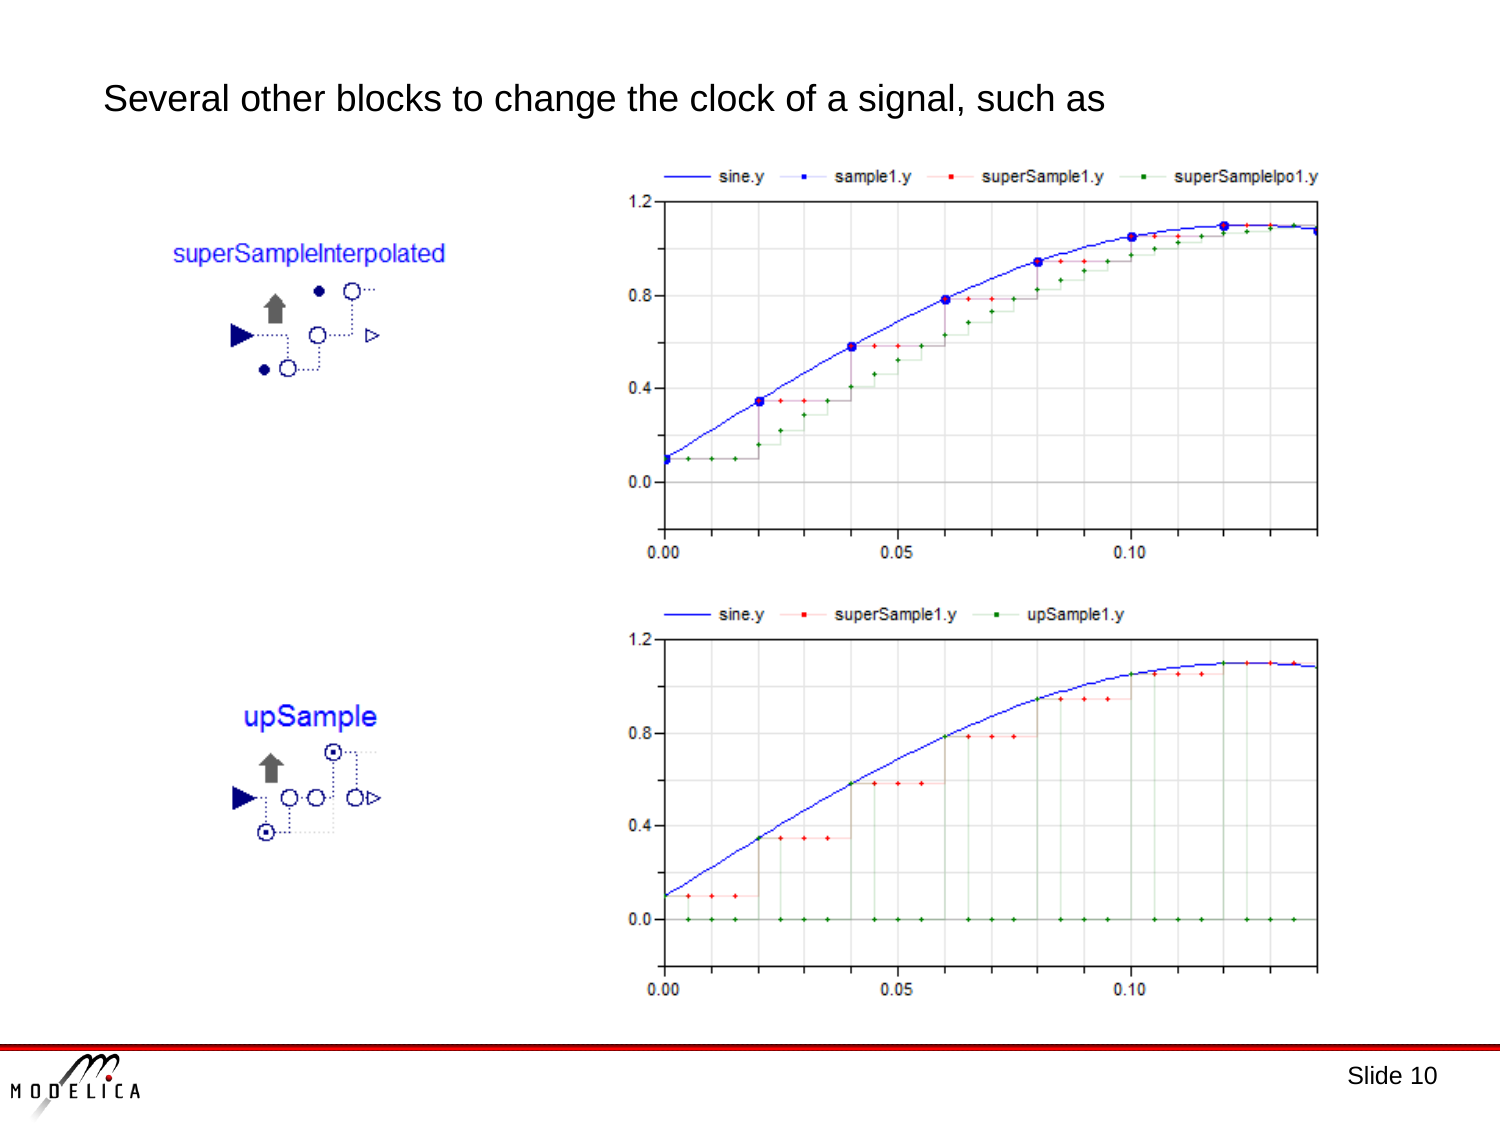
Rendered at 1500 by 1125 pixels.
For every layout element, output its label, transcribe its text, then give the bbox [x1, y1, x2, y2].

picture [159, 231, 459, 396]
picture [216, 692, 401, 857]
picture [572, 585, 1356, 1006]
picture [572, 148, 1356, 569]
picture [0, 1044, 1500, 1125]
text_box Several other blocks to change the clock of a signal, such as [88, 66, 1176, 127]
